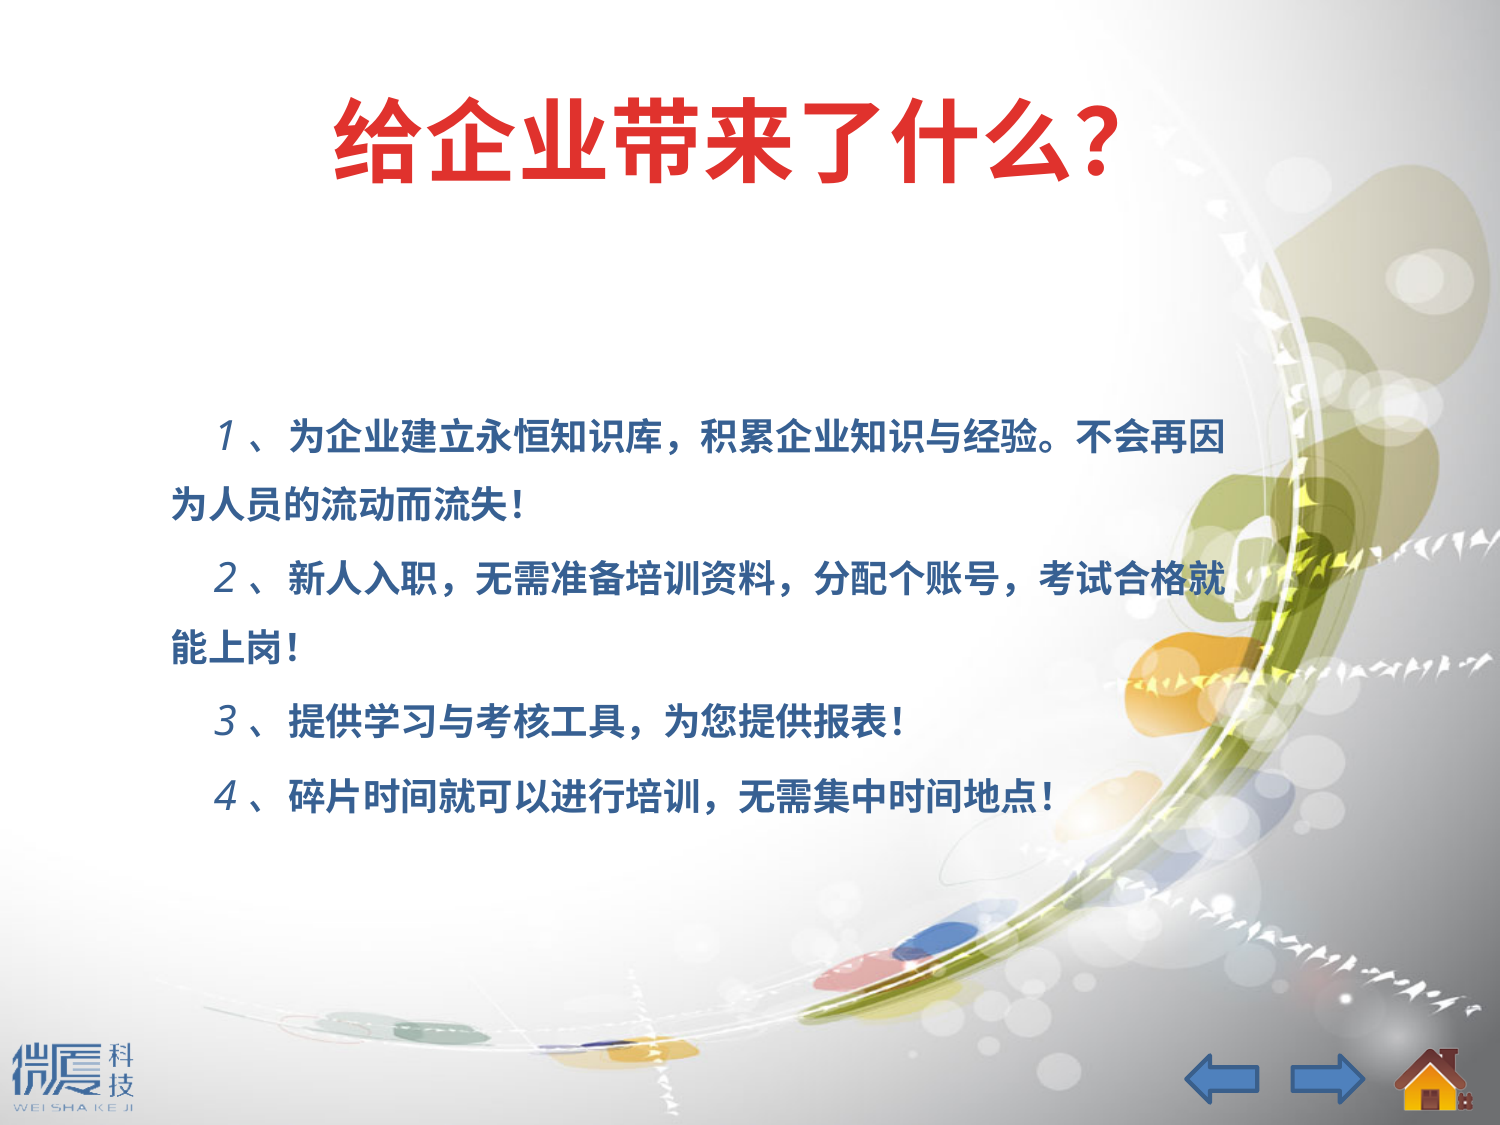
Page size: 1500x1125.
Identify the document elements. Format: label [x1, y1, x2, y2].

text_box [1186, 1039, 1485, 1118]
picture [0, 0, 1500, 1125]
